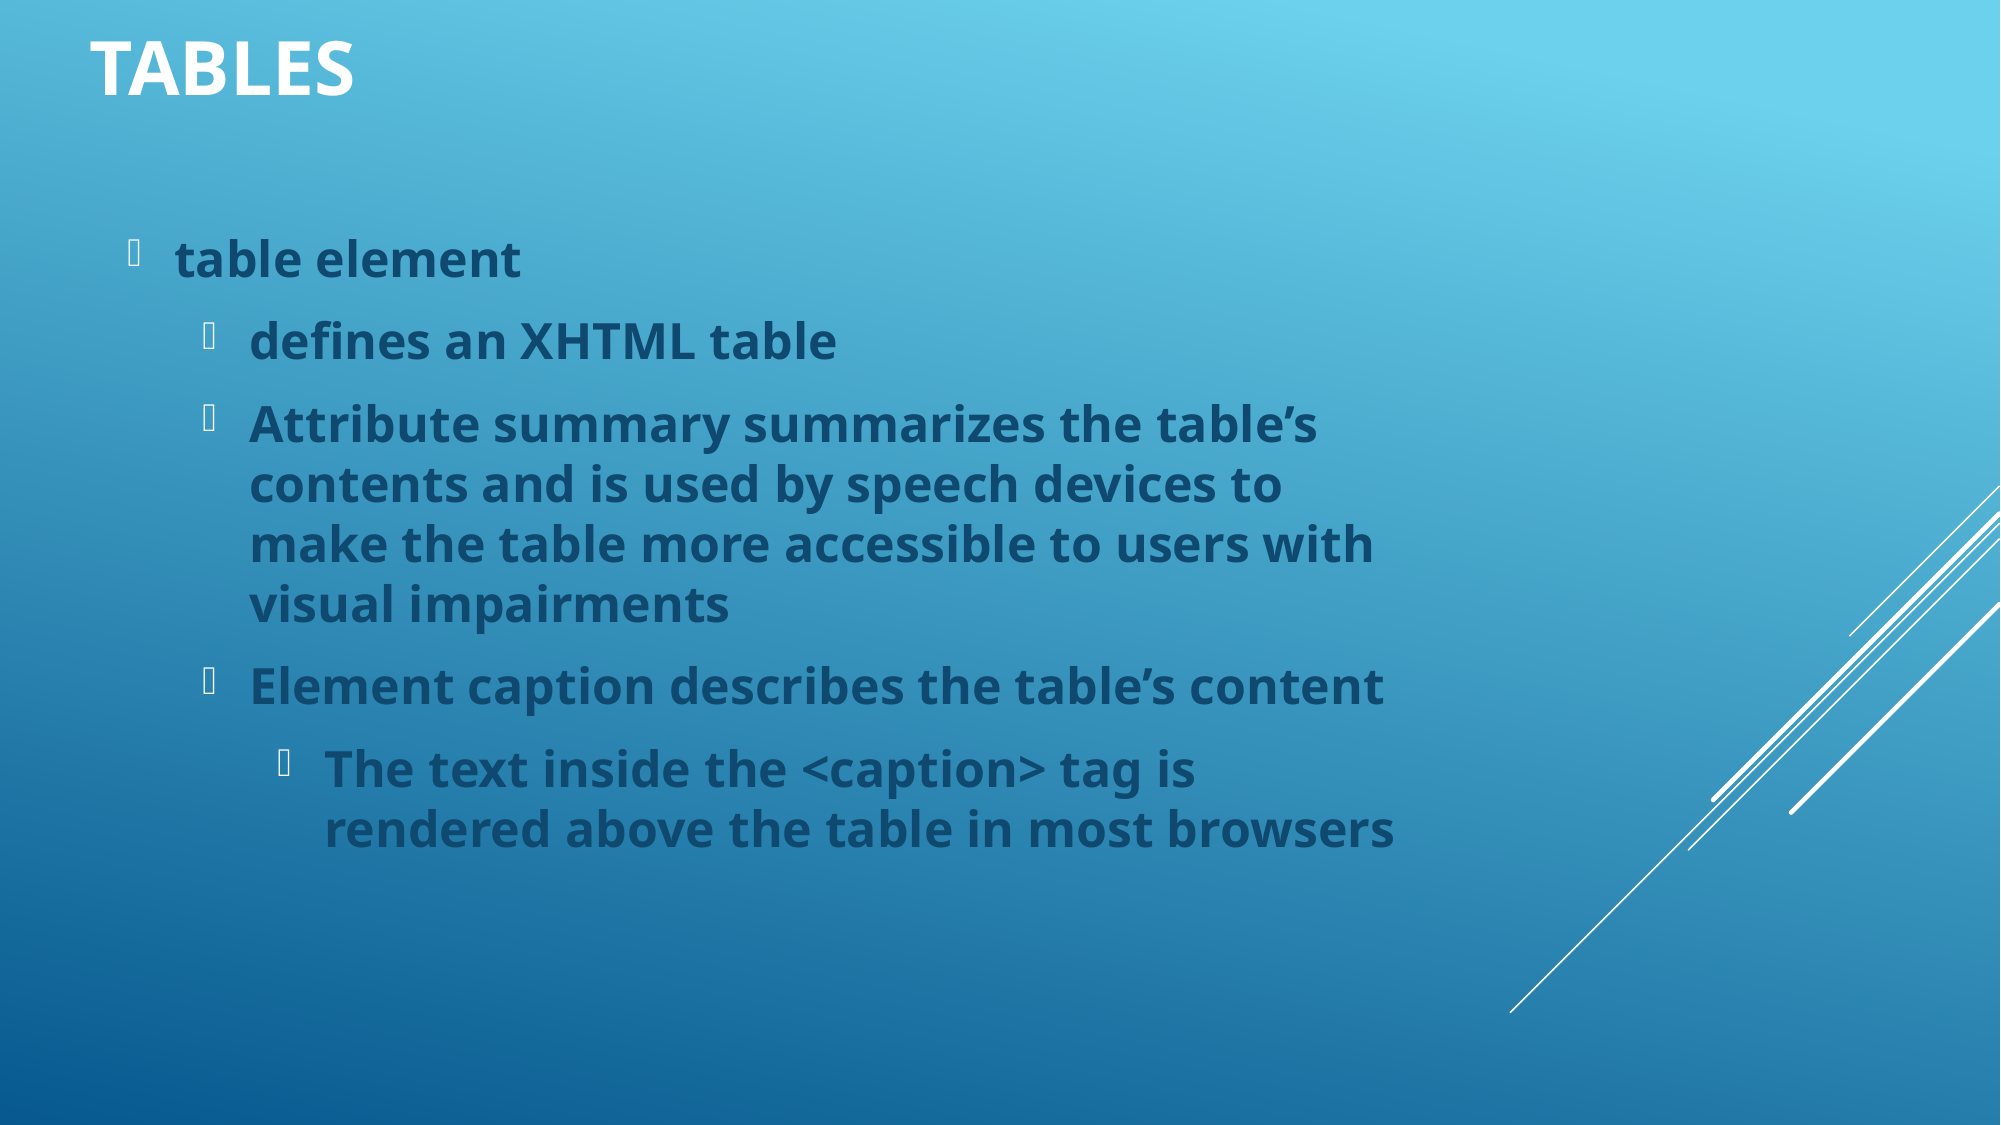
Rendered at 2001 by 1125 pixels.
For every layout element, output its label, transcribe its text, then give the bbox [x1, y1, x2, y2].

text_box Tables [74, 12, 1425, 200]
text_box table element defines an XHTML table Attribute summary summarizes the table’s contents and is used by speech devices to make the table more accessible to users with visual impairments Element caption describes the table’s content The text inside the <caption> tag is rendered above the table in most browsers [112, 219, 1425, 1025]
